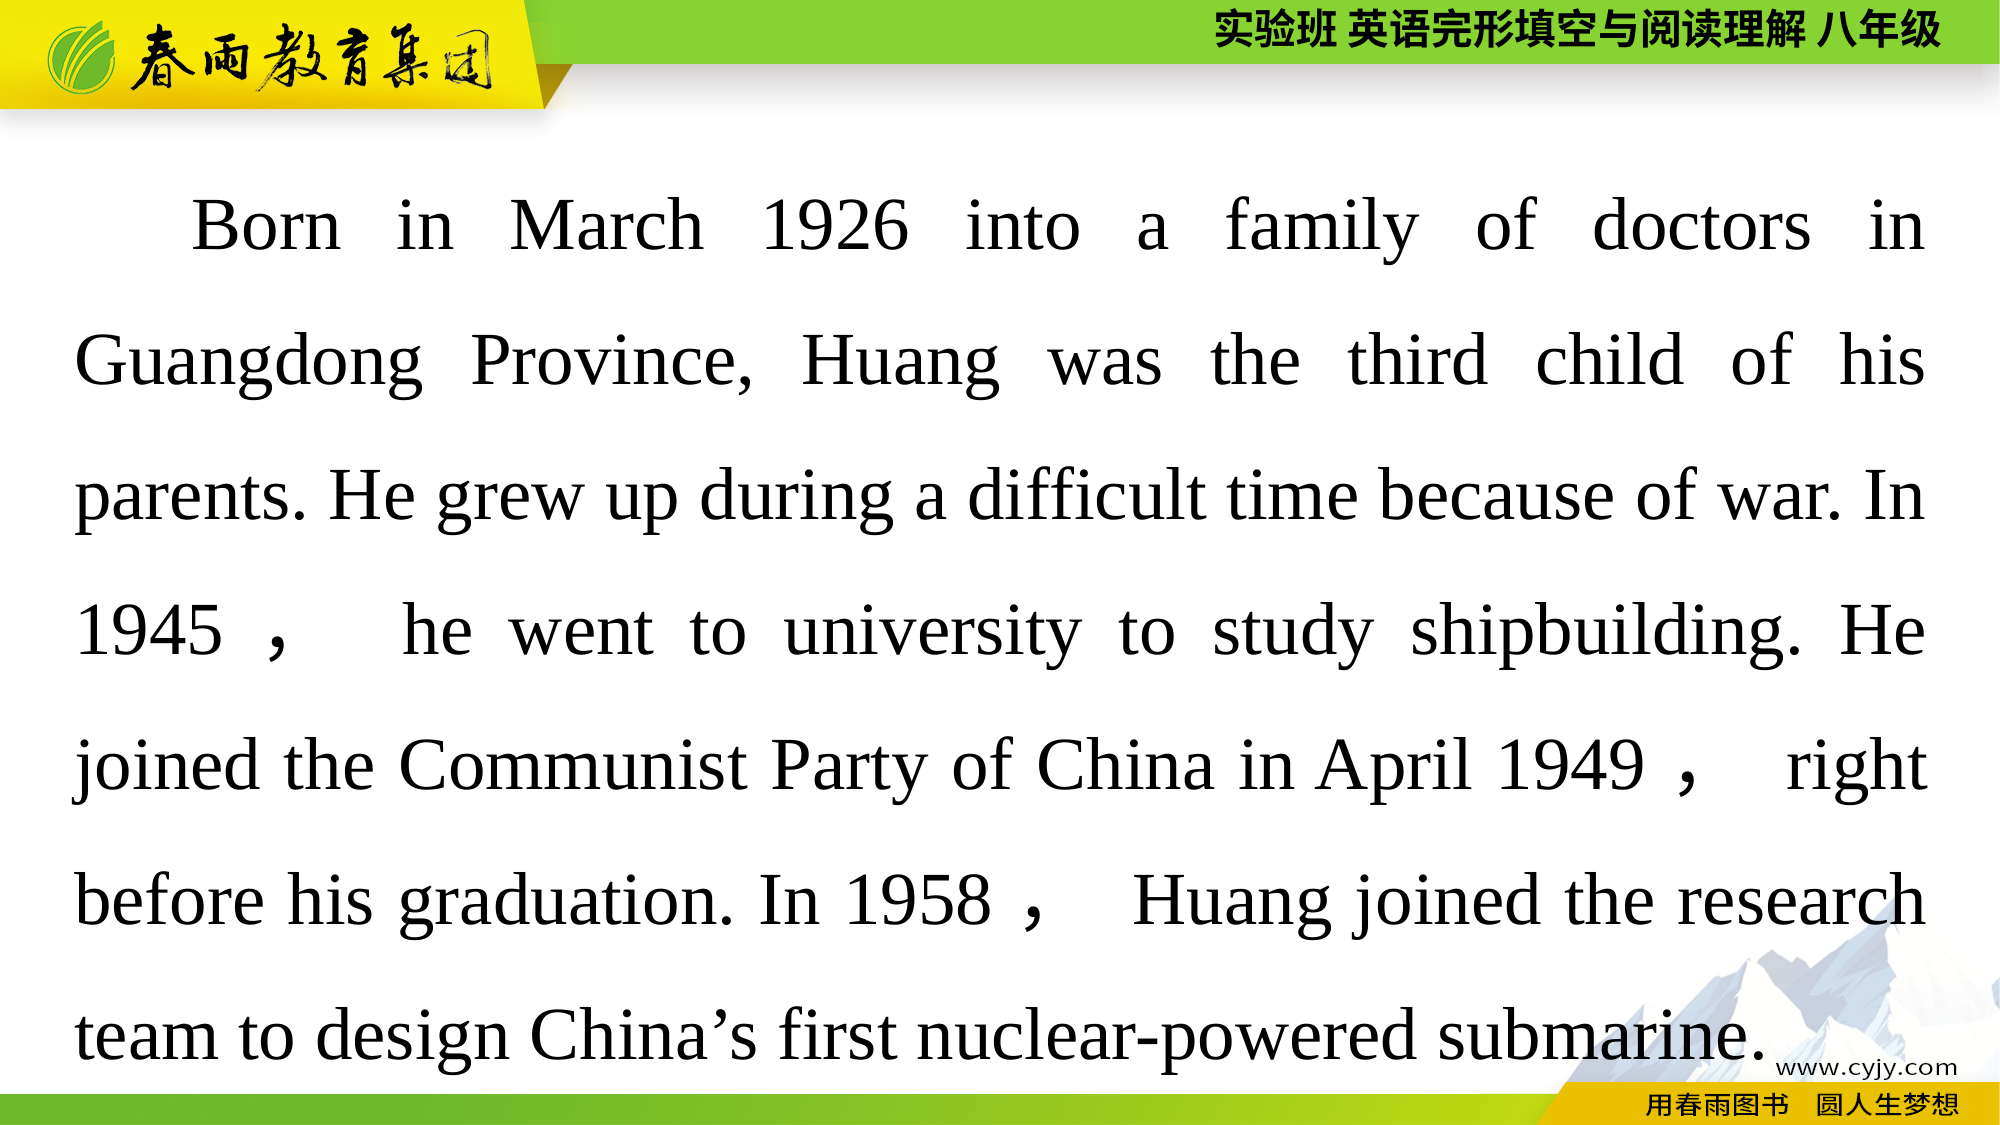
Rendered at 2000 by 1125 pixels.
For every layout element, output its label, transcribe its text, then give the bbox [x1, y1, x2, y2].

list Born in March 1926 into a family of doctors in Guangdong Province, Huang was the third child of his parents. He grew up during a difficult time because of war. In 1945， he went to university to study shipbuilding. He joined the Communist Party of China in April 1949， right before his graduation. In 1958， Huang joined the research team to design China’s first nuclear-powered submarine. [59, 122, 1944, 1076]
picture [0, 0, 2000, 1125]
